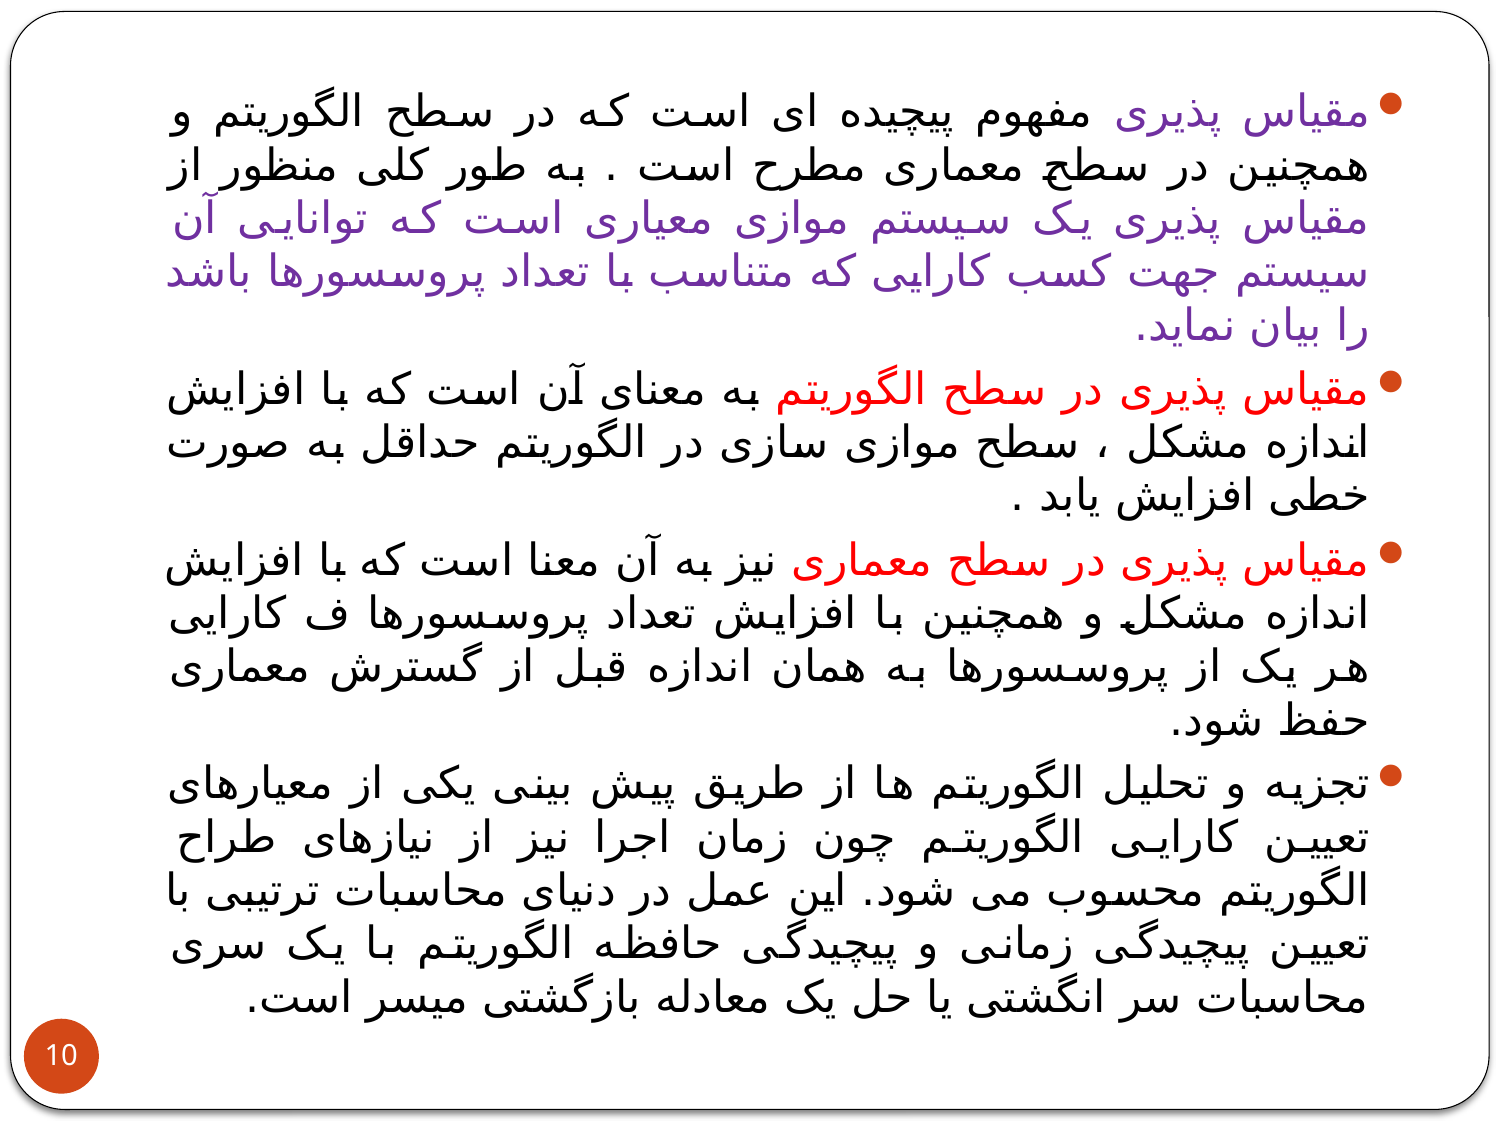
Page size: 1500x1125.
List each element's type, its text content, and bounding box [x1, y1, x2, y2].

list مقیاس پذیری مفهوم پیچیده ای است که در سطح الگوریتم و همچنین در سطح معماری مطرح است . به طور کلی منظور از مقیاس پذیری یک سیستم موازی معیاری است که توانایی آن سیستم جهت کسب کارایی که متناسب با تعداد پروسسورها باشد را بیان نماید. مقیاس پذیری در سطح الگوریتم به معنای آن است که با افزایش اندازه مشکل ، سطح موازی سازی در الگوریتم حداقل به صورت خطی افزایش یابد . مقیاس پذیری در سطح معماری نیز به آن معنا است که با افزایش اندازه مشکل و همچنین با افزایش تعداد پروسسورها ف کارایی هر یک از پروسسورها به همان اندازه قبل از گسترش معماری حفظ شود. تجزیه و تحلیل الگوریتم ها از طریق پیش بینی یکی از معیارهای تعیین کارایی الگوریتم چون زمان اجرا نیز از نیازهای طراح الگوریتم محسوب می شود. این عمل در دنیای محاسبات ترتیبی با تعیین پیچیدگی زمانی و پیچیدگی حافظه الگوریتم با یک سری محاسبات سر انگشتی یا حل یک معادله بازگشتی میسر است. [150, 75, 1425, 1038]
slide_number 10 [23, 1018, 99, 1094]
